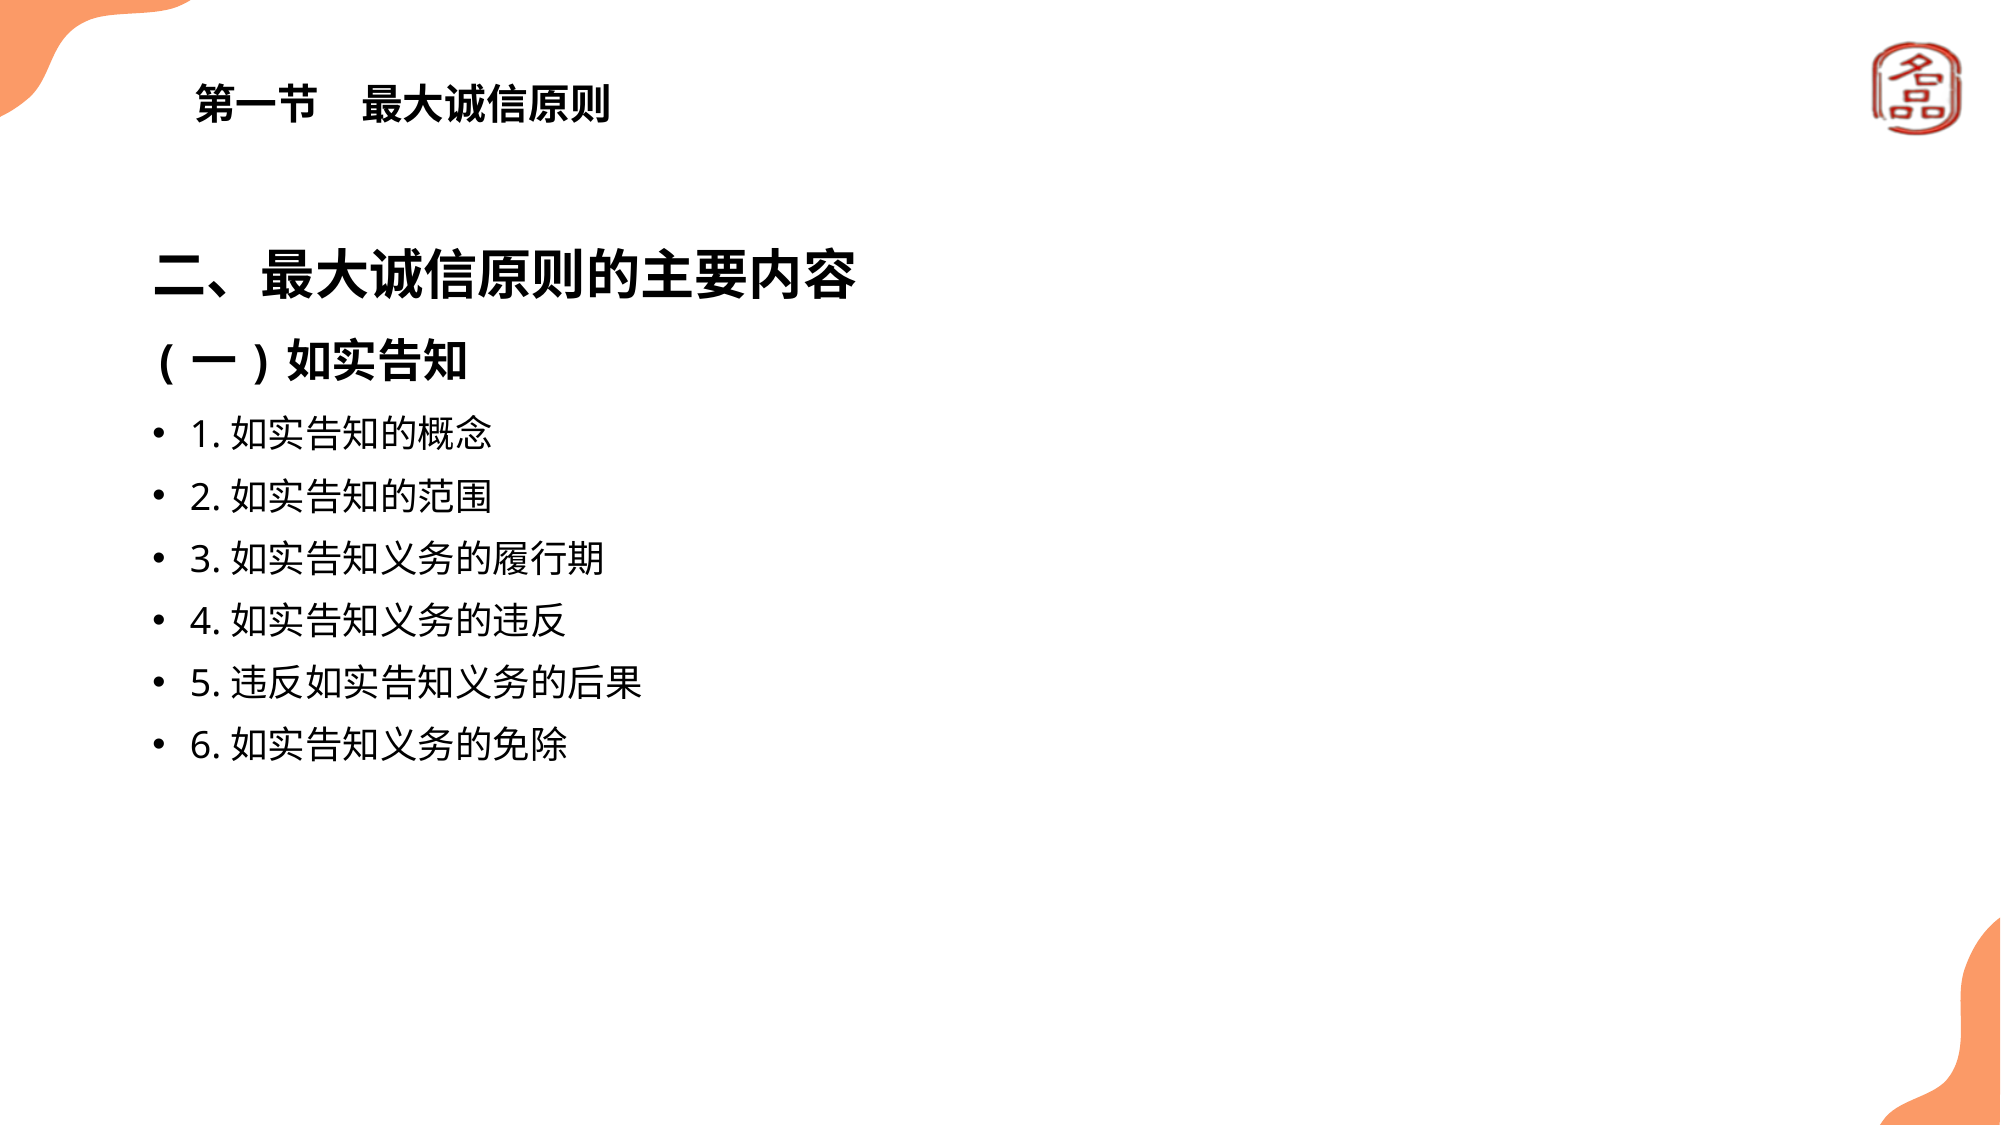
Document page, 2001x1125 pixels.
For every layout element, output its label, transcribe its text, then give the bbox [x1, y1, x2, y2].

picture [1861, 10, 1990, 147]
title 第一节 最大诚信原则 [137, 60, 1863, 152]
list 二、最大诚信原则的主要内容 (一)如实告知 1.如实告知的概念 2.如实告知的范围 3.如实告知义务的履行期 4.如实告知义务的违反 5.违反如实告知义务的后果 6.如实告知义务的免除 [137, 217, 1863, 1031]
